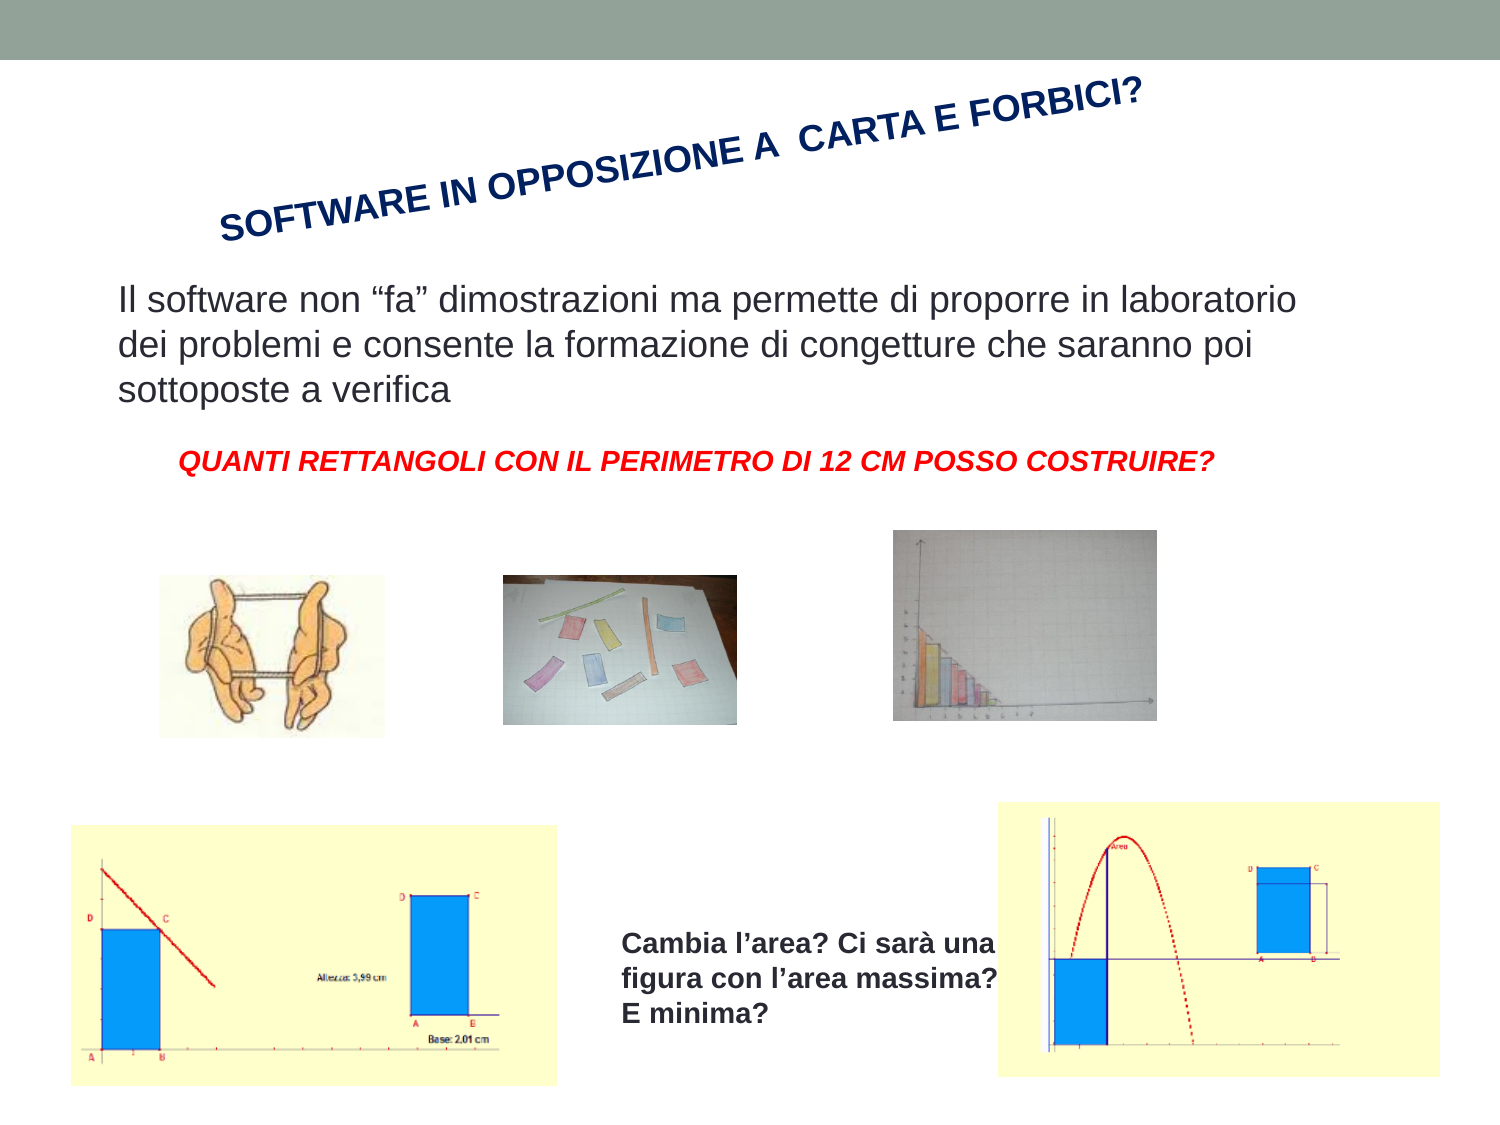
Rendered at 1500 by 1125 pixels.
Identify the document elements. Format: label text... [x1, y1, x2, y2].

text_box Software in opposizione a carta e forbici? [200, 51, 1174, 260]
text_box Cambia l’area? Ci sarà una figura con l’area massima? E minima? [606, 916, 995, 1037]
picture [71, 825, 557, 1086]
picture [159, 574, 385, 738]
picture [503, 574, 737, 725]
picture [893, 529, 1157, 722]
text_box Il software non “fa” dimostrazioni ma permette di proporre in laboratorio dei problemi e consente la formazione di congetture che saranno poi sottoposte a verifica [103, 268, 1344, 418]
picture [998, 802, 1440, 1077]
text_box QUANTI RETTANGOLI CON IL PERIMETRO DI 12 CM POSSO COSTRUIRE? [163, 434, 1240, 485]
